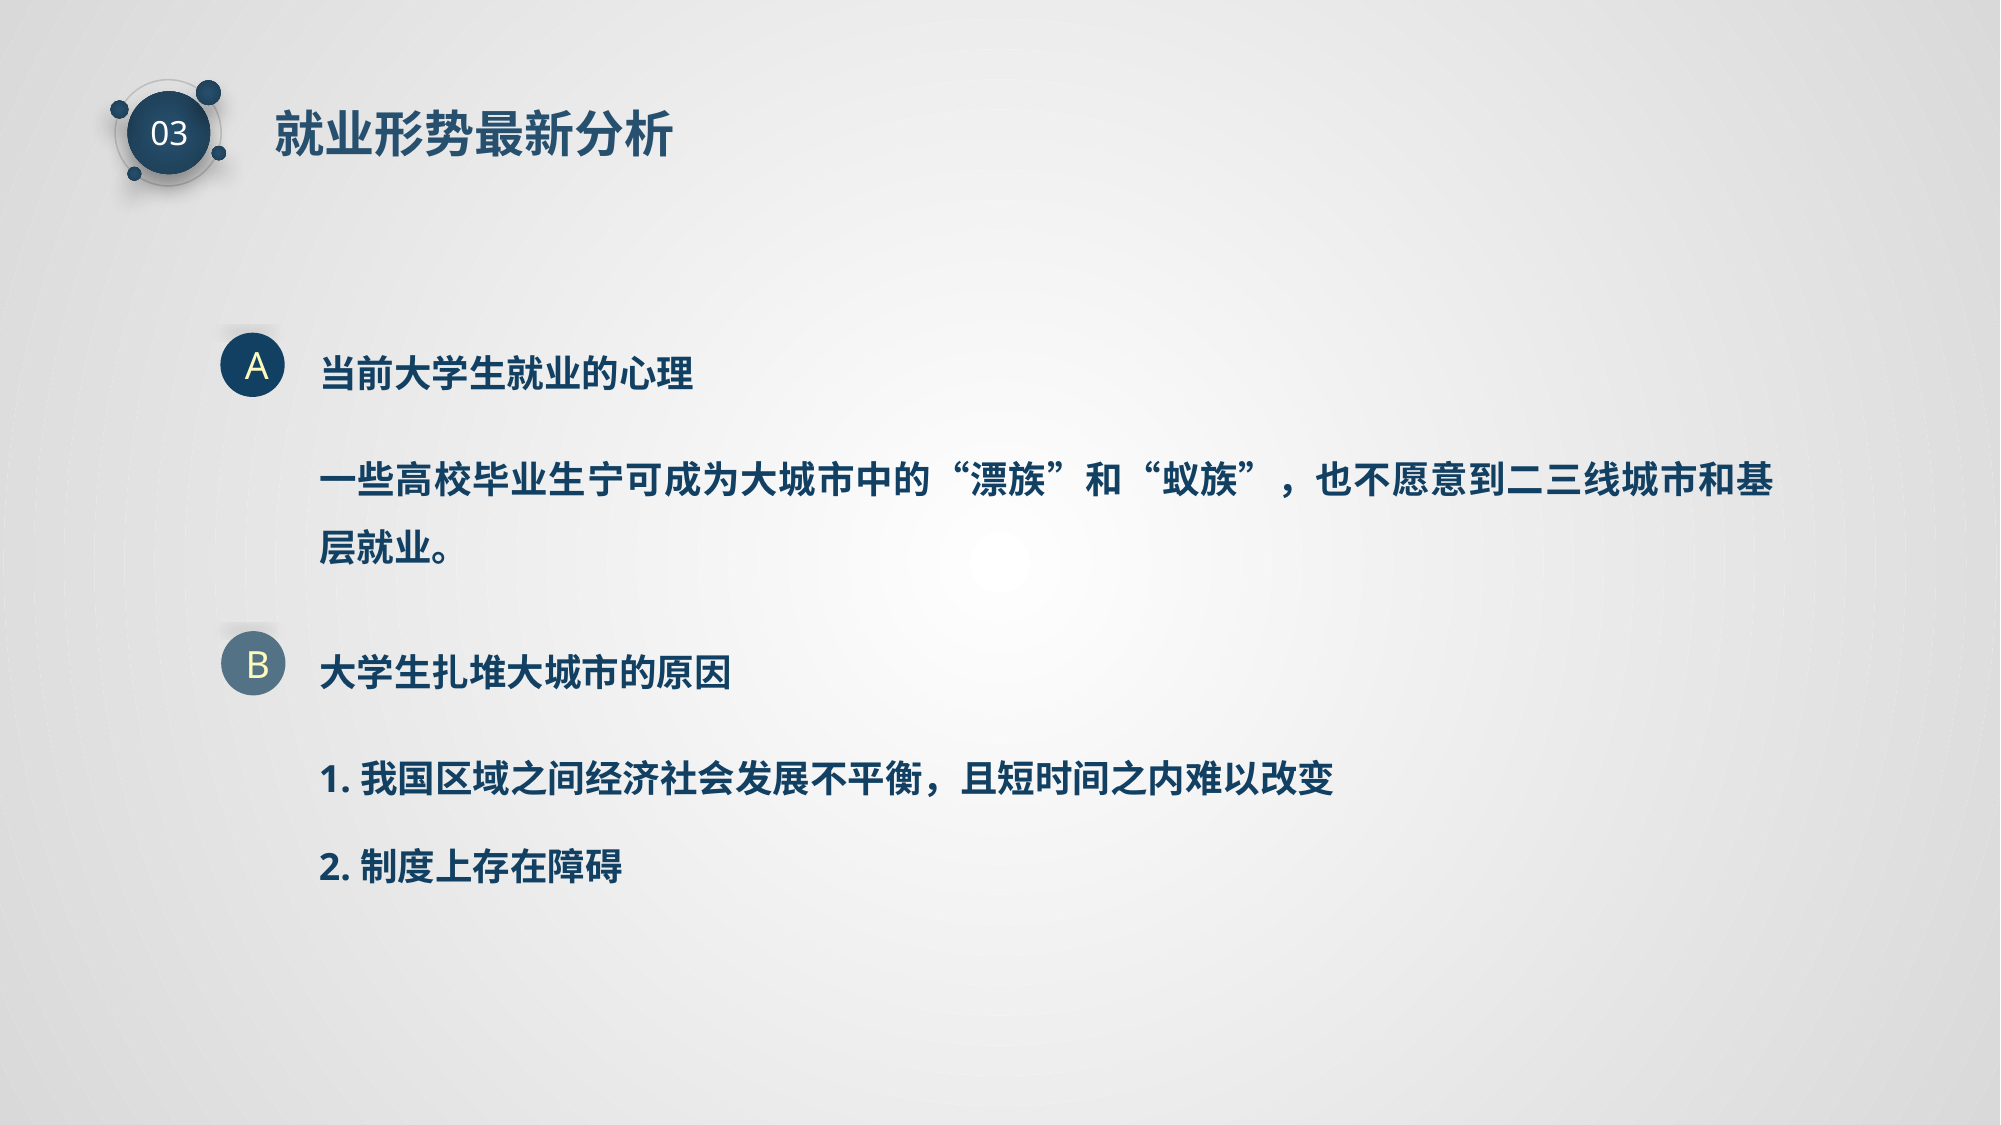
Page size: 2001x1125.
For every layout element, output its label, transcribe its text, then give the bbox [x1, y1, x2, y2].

text_box 1.我国区域之间经济社会发展不平衡，且短时间之内难以改变 2.制度上存在障碍 [304, 717, 1790, 896]
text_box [110, 79, 226, 186]
text_box 大学生扎堆大城市的原因 [304, 624, 1790, 702]
text_box A [220, 332, 285, 397]
text_box 一些高校毕业生宁可成为大城市中的“漂族”和“蚁族”，也不愿意到二三线城市和基层就业。 [304, 418, 1790, 577]
text_box 当前大学生就业的心理 [304, 326, 1790, 403]
text_box B [221, 631, 286, 696]
text_box 就业形势最新分析 [259, 95, 690, 170]
